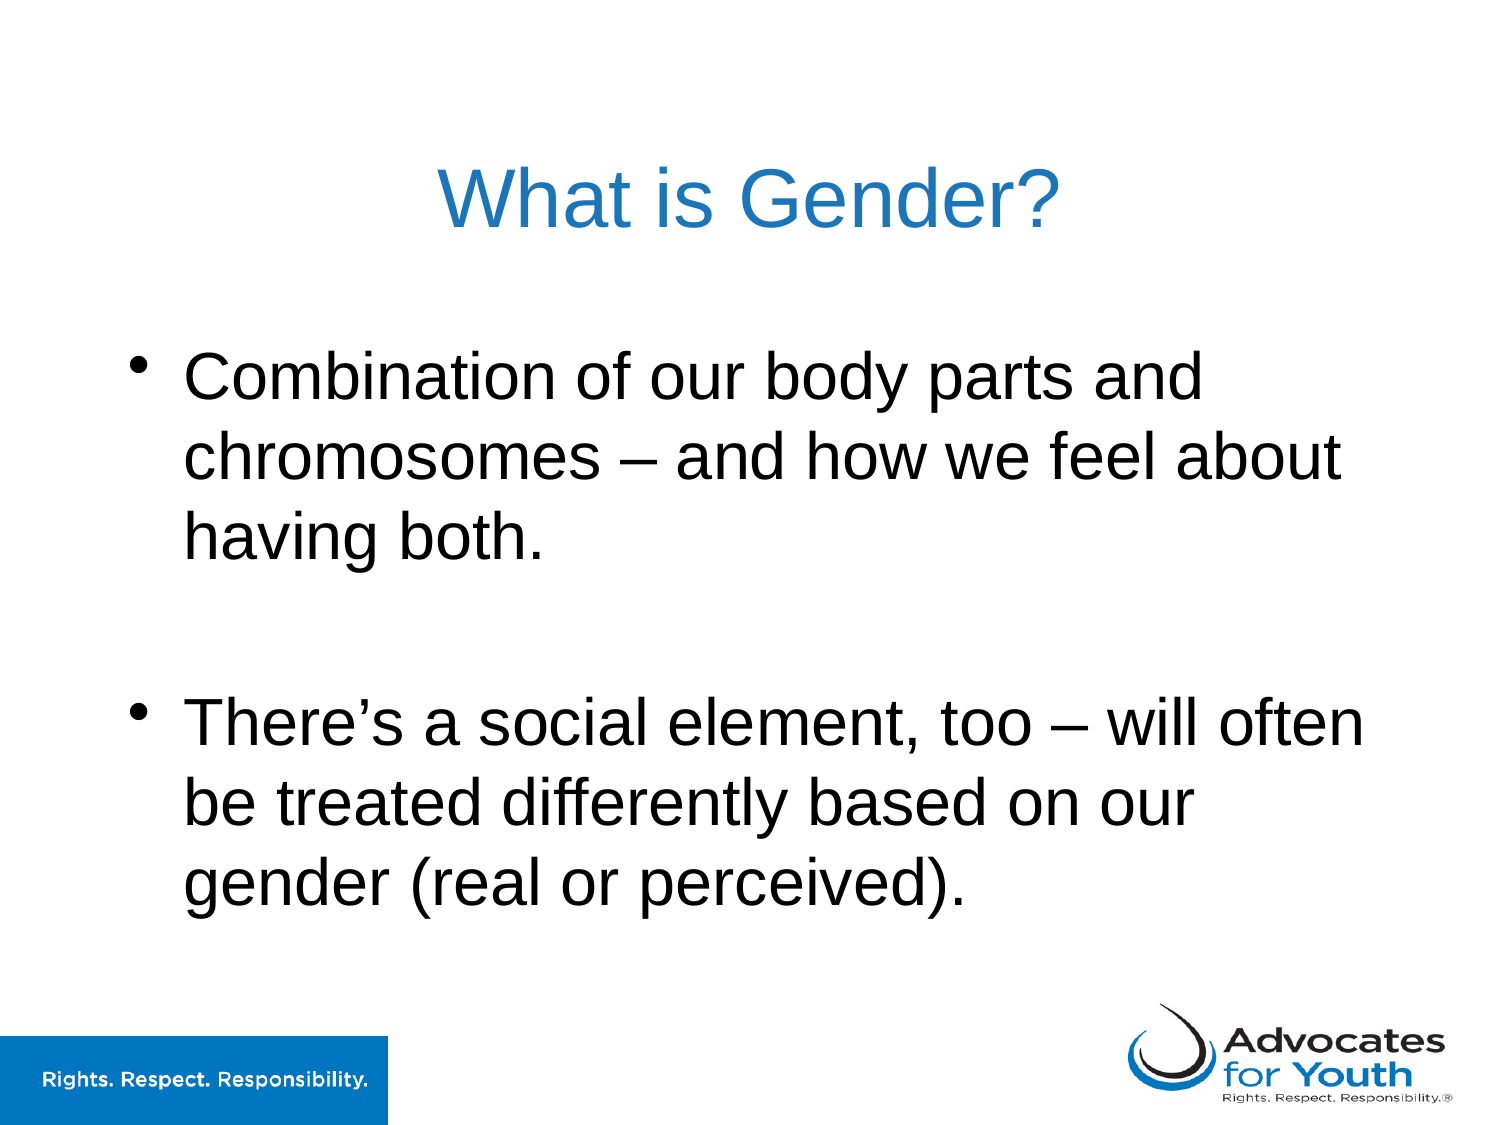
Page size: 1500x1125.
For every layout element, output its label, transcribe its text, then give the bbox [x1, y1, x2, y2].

picture [1093, 988, 1495, 1123]
list Combination of our body parts and chromosomes – and how we feel about having both. There’s a social element, too – will often be treated differently based on our gender (real or perceived). [112, 324, 1388, 1000]
picture [0, 1036, 388, 1125]
title What is Gender? [112, 99, 1388, 288]
